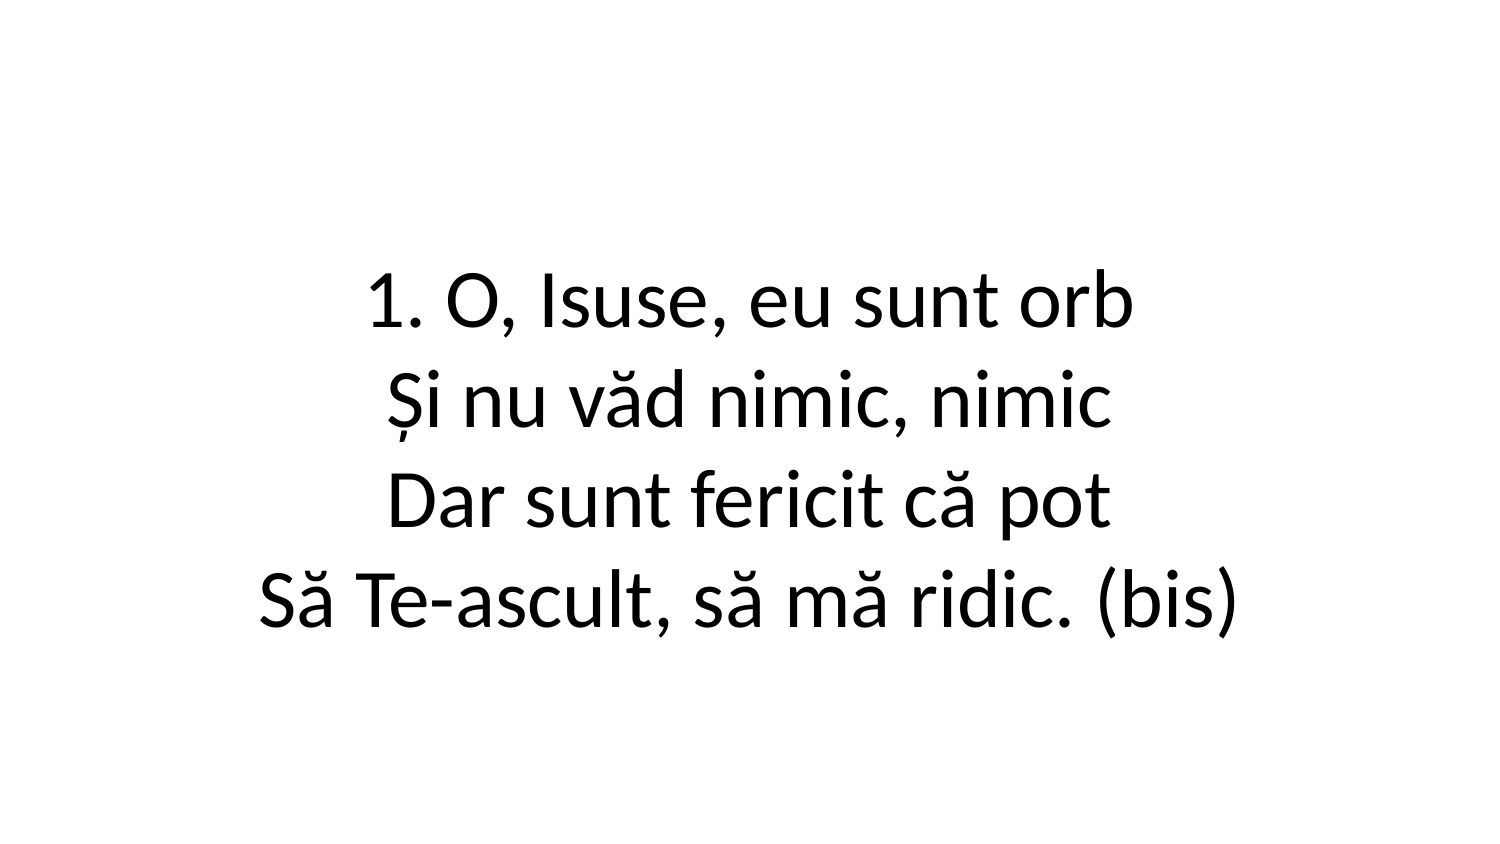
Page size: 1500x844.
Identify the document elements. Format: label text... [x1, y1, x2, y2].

text_box 1. O, Isuse, eu sunt orb Și nu văd nimic, nimic Dar sunt fericit că pot Să Te-ascult, să mă ridic. (bis) [243, 192, 1257, 652]
